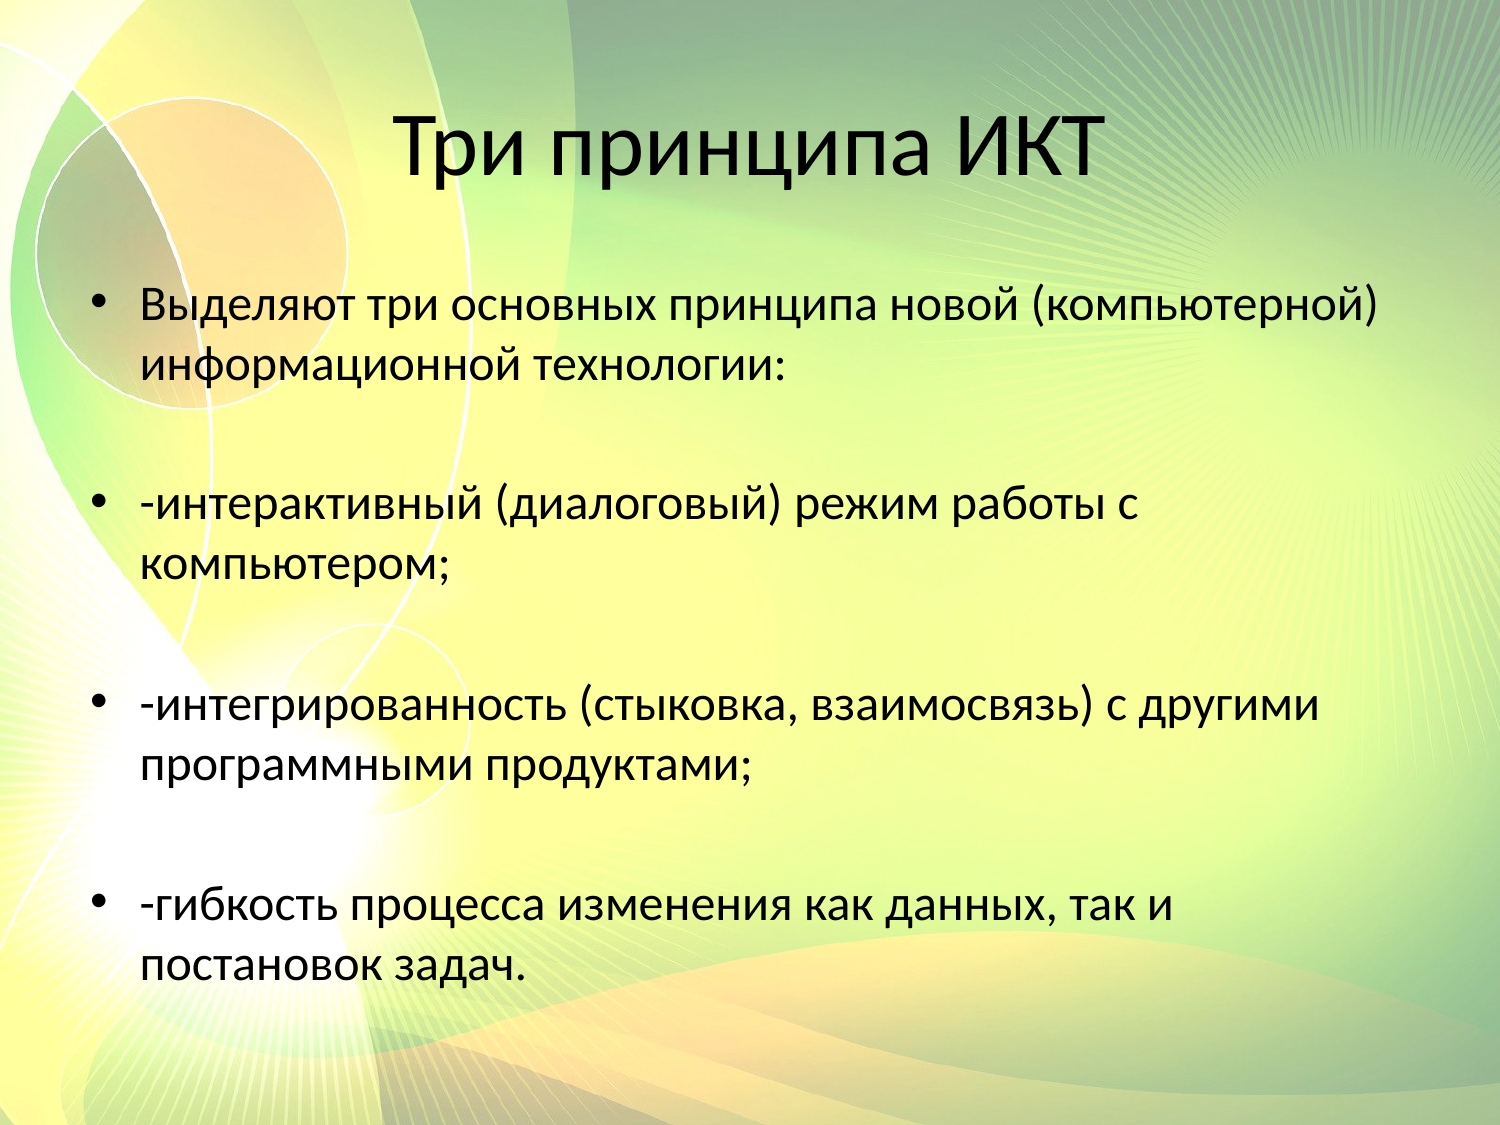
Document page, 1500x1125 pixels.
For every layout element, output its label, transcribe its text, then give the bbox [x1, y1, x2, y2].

picture [0, 0, 1500, 1125]
title Три принципа ИКТ [75, 45, 1425, 233]
list Выделяют три основных принципа новой (компьютерной) информационной технологии: -интерактивный (диалоговый) режим работы с компьютером; -интегрированность (стыковка, взаимосвязь) с другими программными продуктами; -гибкость процесса изменения как данных, так и постановок задач. [75, 262, 1425, 1005]
